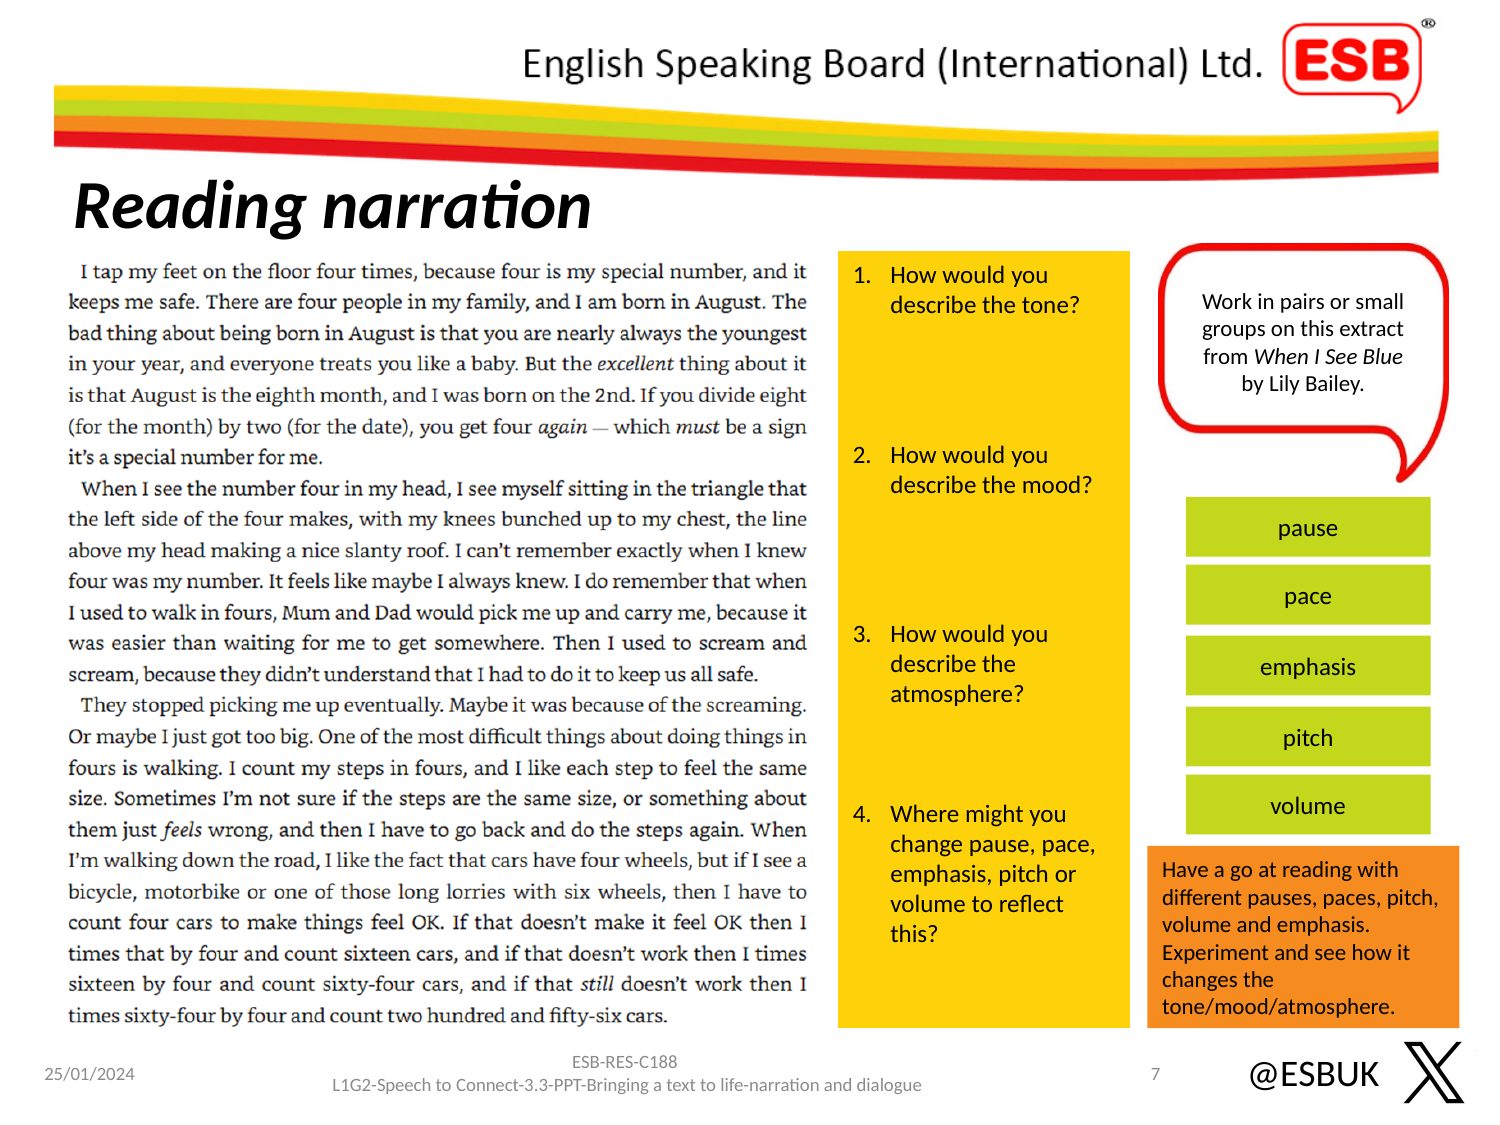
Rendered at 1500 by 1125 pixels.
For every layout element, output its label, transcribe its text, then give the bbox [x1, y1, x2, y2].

text_box Have a go at reading with different pauses, paces, pitch, volume and emphasis. Experiment and see how it changes the tone/mood/atmosphere. [1146, 845, 1460, 1029]
text_box How would you describe the tone? How would you describe the mood? How would you describe the atmosphere? Where might you change pause, pace, emphasis, pitch or volume to reflect this? [837, 250, 1131, 1029]
text_box pitch [1185, 706, 1432, 767]
text_box pace [1185, 564, 1432, 626]
picture [0, 0, 1500, 189]
picture [1395, 1029, 1476, 1116]
title Reading narration [58, 159, 1353, 254]
text_box pause [1185, 496, 1432, 558]
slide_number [29, 1042, 312, 1103]
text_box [1158, 243, 1449, 483]
slide_number 7 [930, 1042, 1176, 1103]
picture [55, 251, 822, 1043]
text_box volume [1185, 773, 1432, 835]
footer ESB-RES-C188 L1G2-Speech to Connect-3.3-PPT-Bringing a text to life-narration and dialogue [312, 1042, 930, 1103]
text_box emphasis [1185, 635, 1432, 697]
